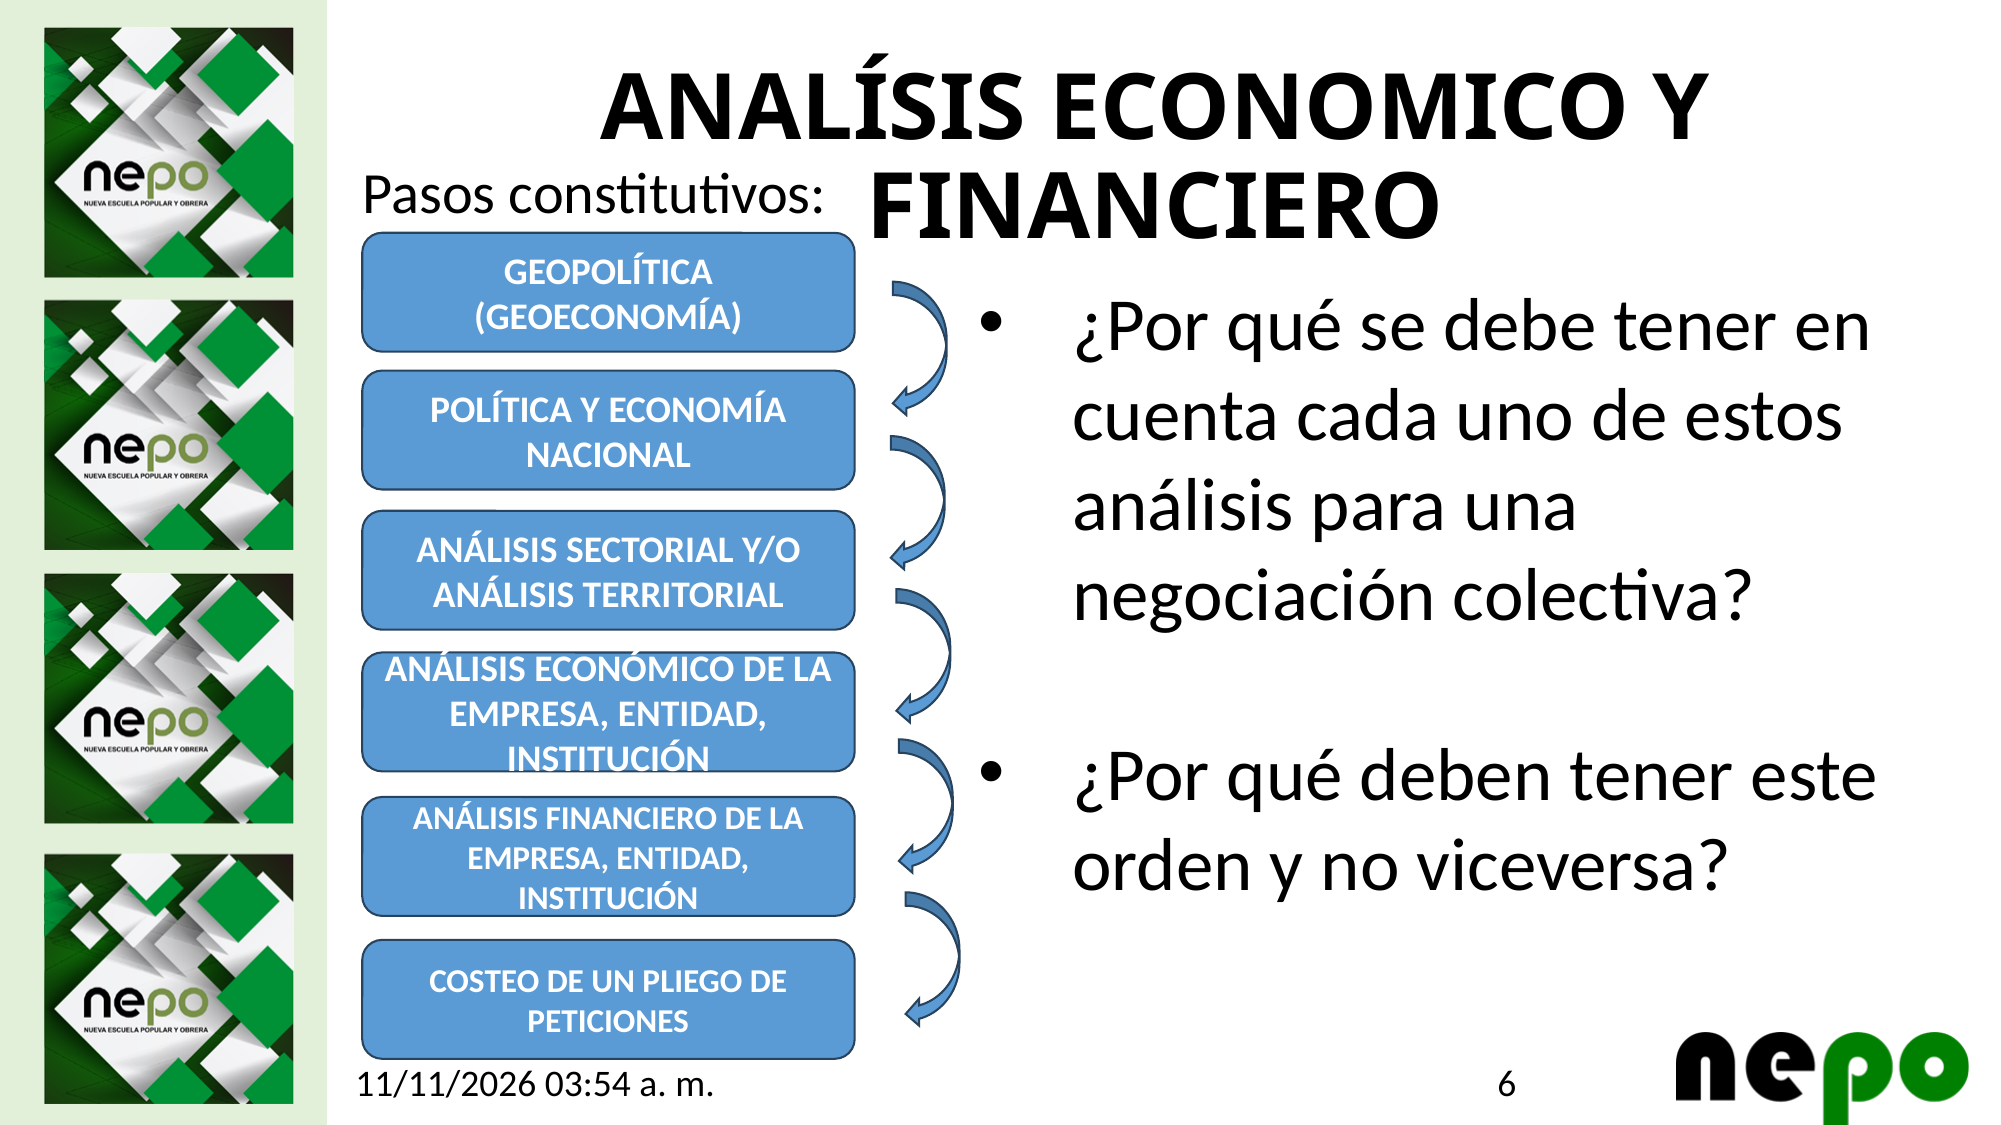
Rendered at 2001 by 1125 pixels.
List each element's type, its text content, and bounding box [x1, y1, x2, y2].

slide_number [340, 1051, 791, 1111]
text_box [894, 588, 952, 725]
picture [0, 0, 327, 1125]
slide_number 6 [1482, 1051, 1675, 1111]
text_box ¿Por qué se debe tener en cuenta cada uno de estos análisis para una negociación colectiva? ¿Por qué deben tener este orden y no viceversa? [963, 267, 1964, 913]
picture [1676, 1032, 1969, 1125]
text_box [897, 738, 954, 875]
list Pasos constitutivos: [347, 155, 1964, 241]
text_box GEOPOLÍTICA (GEOECONOMÍA) [361, 231, 856, 353]
text_box [889, 435, 946, 572]
text_box POLÍTICA Y ECONOMÍA NACIONAL [361, 369, 856, 491]
text_box [904, 891, 961, 1028]
text_box ANÁLISIS FINANCIERO DE LA EMPRESA, ENTIDAD, INSTITUCIÓN [361, 795, 856, 917]
title ANALÍSIS ECONOMICO Y FINANCIERO [347, 52, 1964, 155]
text_box ANÁLISIS ECONÓMICO DE LA EMPRESA, ENTIDAD, INSTITUCIÓN [361, 651, 856, 773]
text_box [891, 280, 948, 418]
text_box COSTEO DE UN PLIEGO DE PETICIONES [361, 938, 856, 1060]
text_box ANÁLISIS SECTORIAL Y/O ANÁLISIS TERRITORIAL [361, 509, 856, 631]
